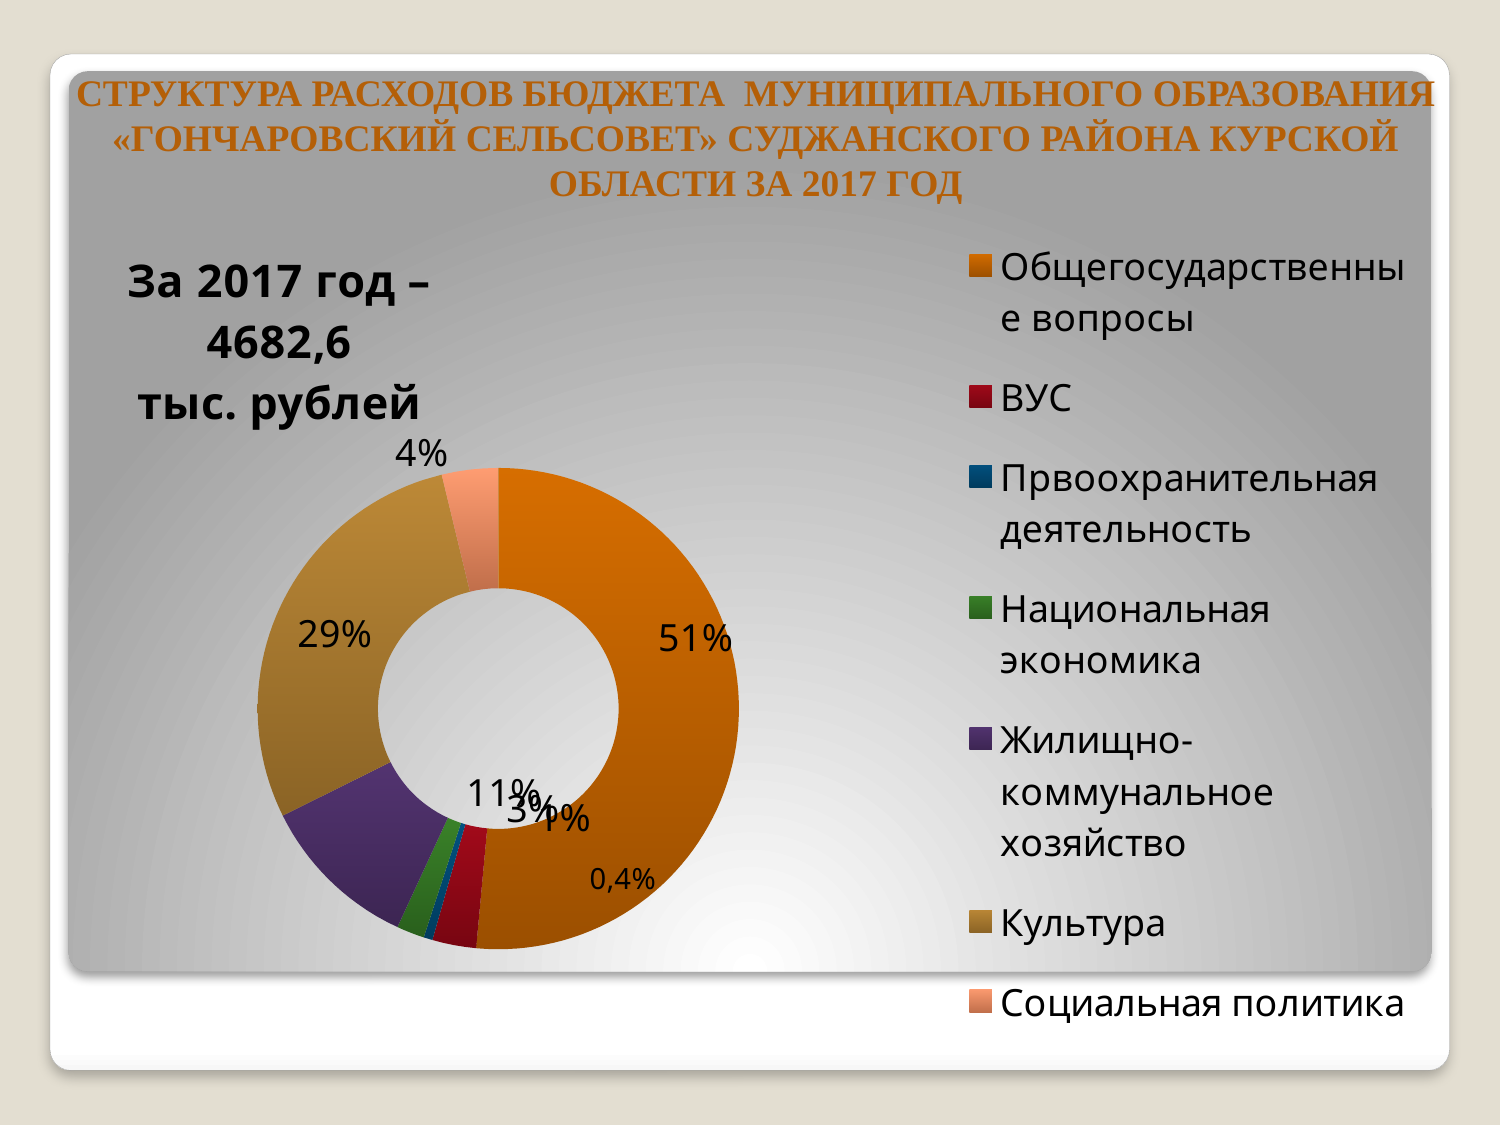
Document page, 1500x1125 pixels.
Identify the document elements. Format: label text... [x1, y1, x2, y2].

chart [81, 175, 1466, 1079]
title Структура расходов бюджета муниципального образования «Гончаровский сельсовет» Суджанского района Курской области за 2017 год [53, 19, 1459, 211]
